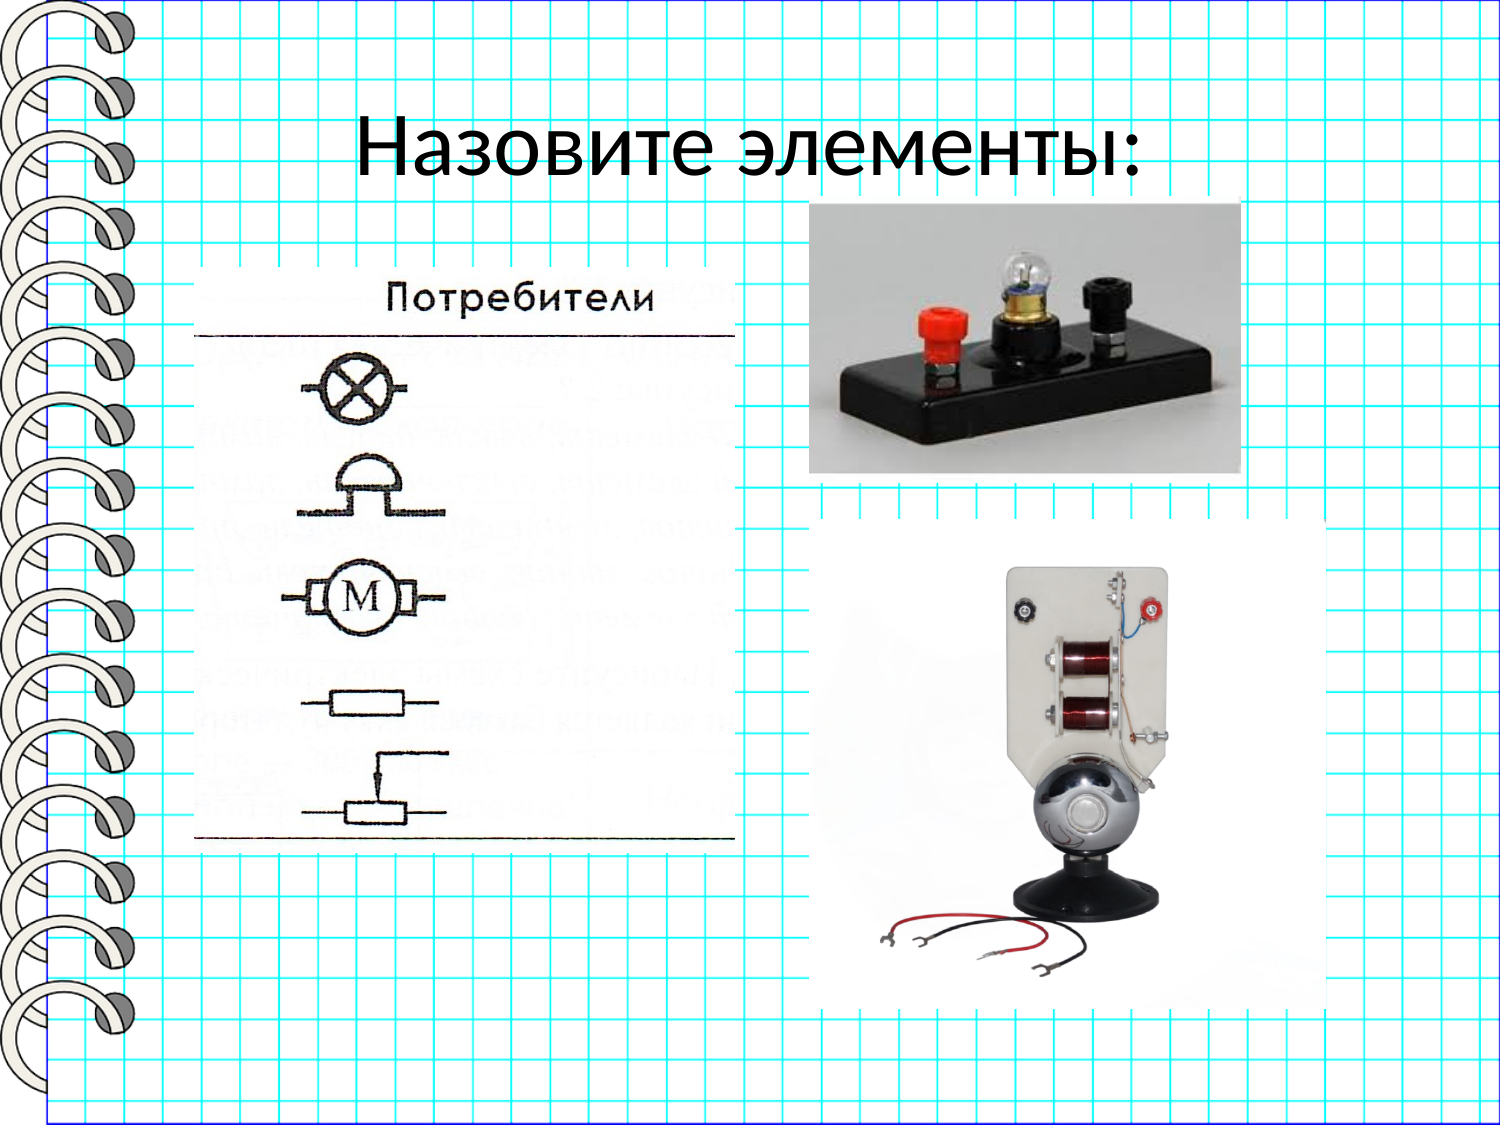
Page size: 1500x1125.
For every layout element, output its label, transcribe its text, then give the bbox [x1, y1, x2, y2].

picture [0, 0, 1500, 1125]
title Назовите элементы: [75, 45, 1425, 233]
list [194, 266, 736, 854]
